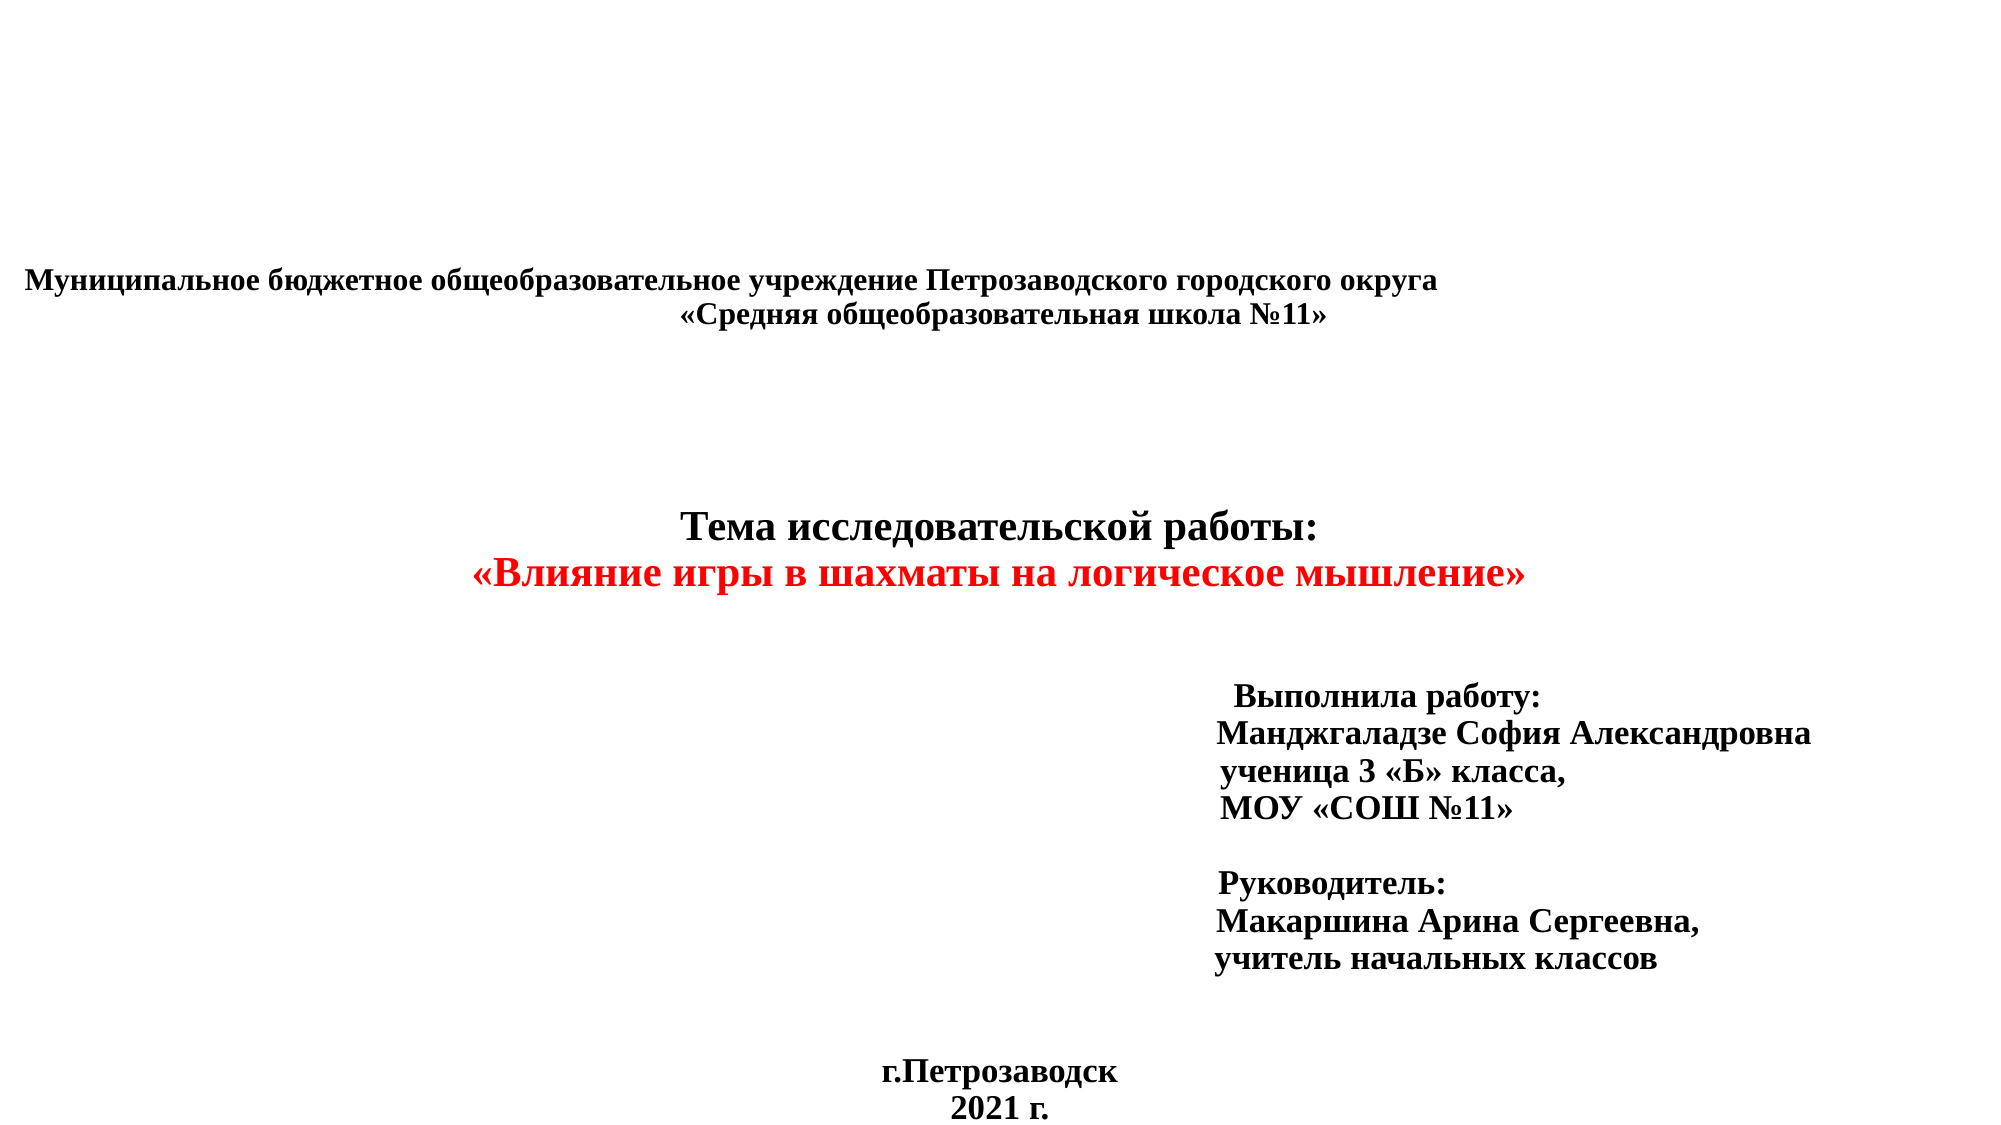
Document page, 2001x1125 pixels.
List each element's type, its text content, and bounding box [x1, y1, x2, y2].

title Муниципальное бюджетное общеобразовательное учреждение Петрозаводского городского округа «Средняя общеобразовательная школа №11» Тема исследовательской работы: «Влияние игры в шахматы на логическое мышление» Выполнила работу: Манджгаладзе София Александровна ученица 3 «Б» класса, МОУ «СОШ №11» Руководитель: Макаршина Арина Сергеевна, учитель начальных классов г.Петрозаводск 2021 г. [0, 226, 2000, 1125]
